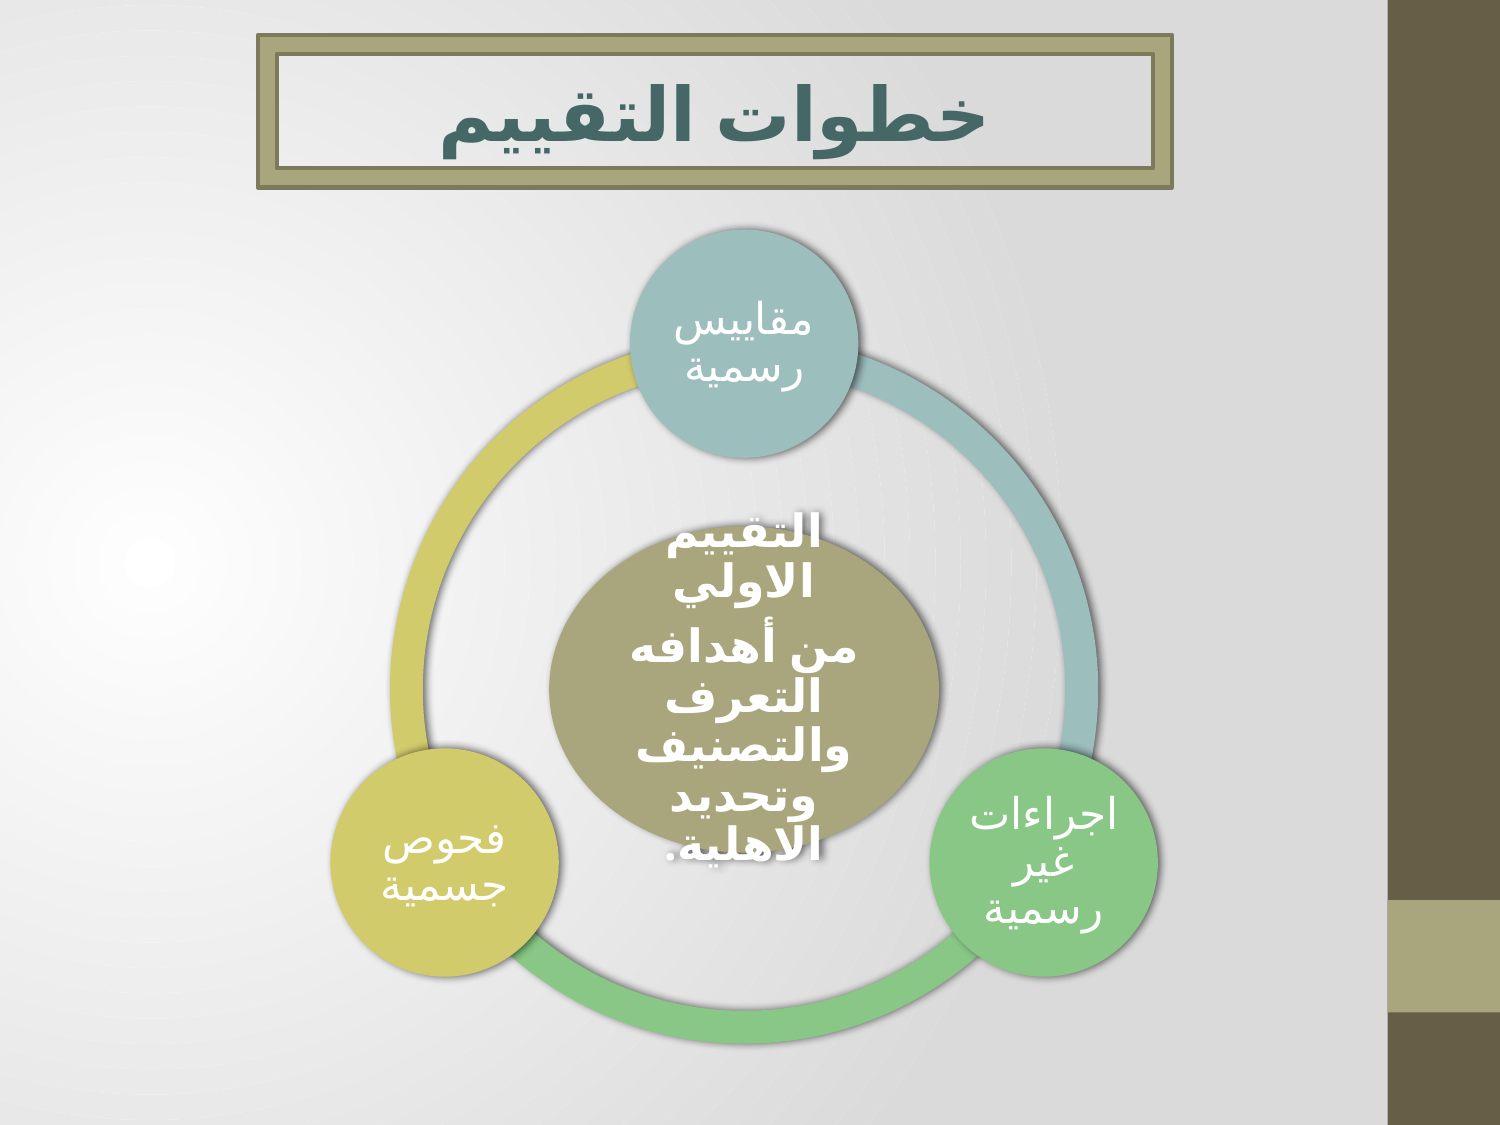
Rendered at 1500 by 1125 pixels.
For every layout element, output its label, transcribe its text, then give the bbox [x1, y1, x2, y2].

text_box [81, 228, 1407, 1091]
text_box خطوات التقييم [256, 33, 1174, 190]
